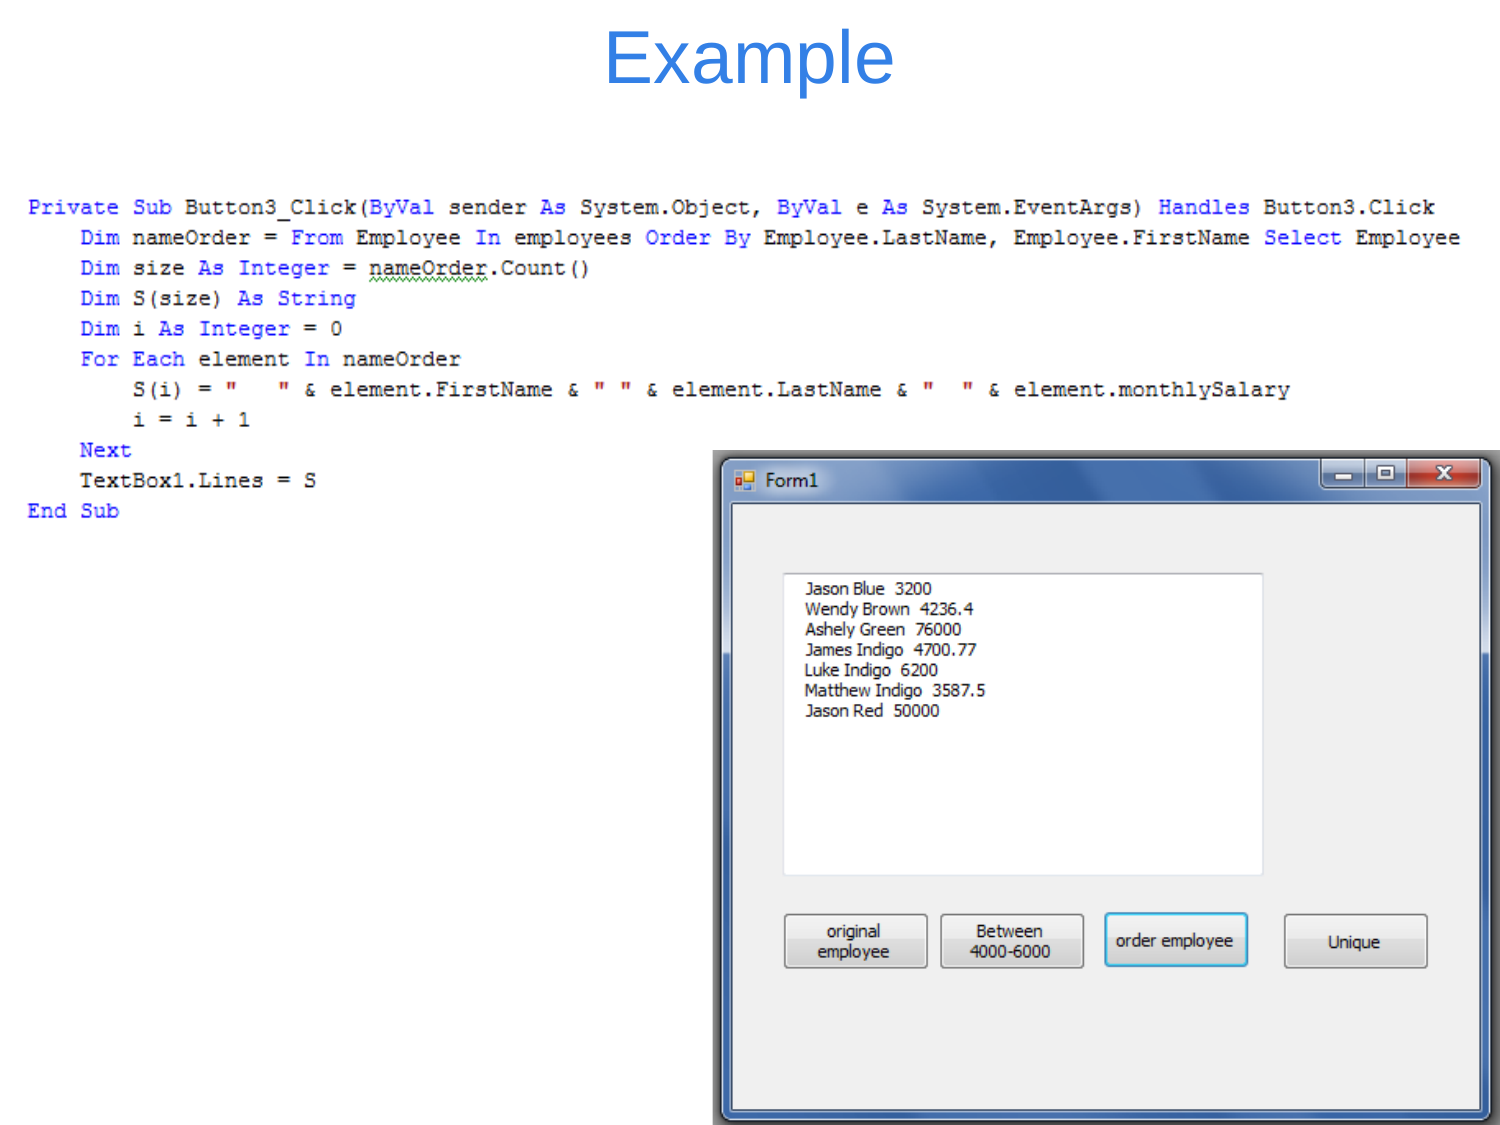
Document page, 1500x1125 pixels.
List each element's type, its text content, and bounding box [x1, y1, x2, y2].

picture [0, 184, 1500, 1125]
title Example [75, 0, 1425, 148]
